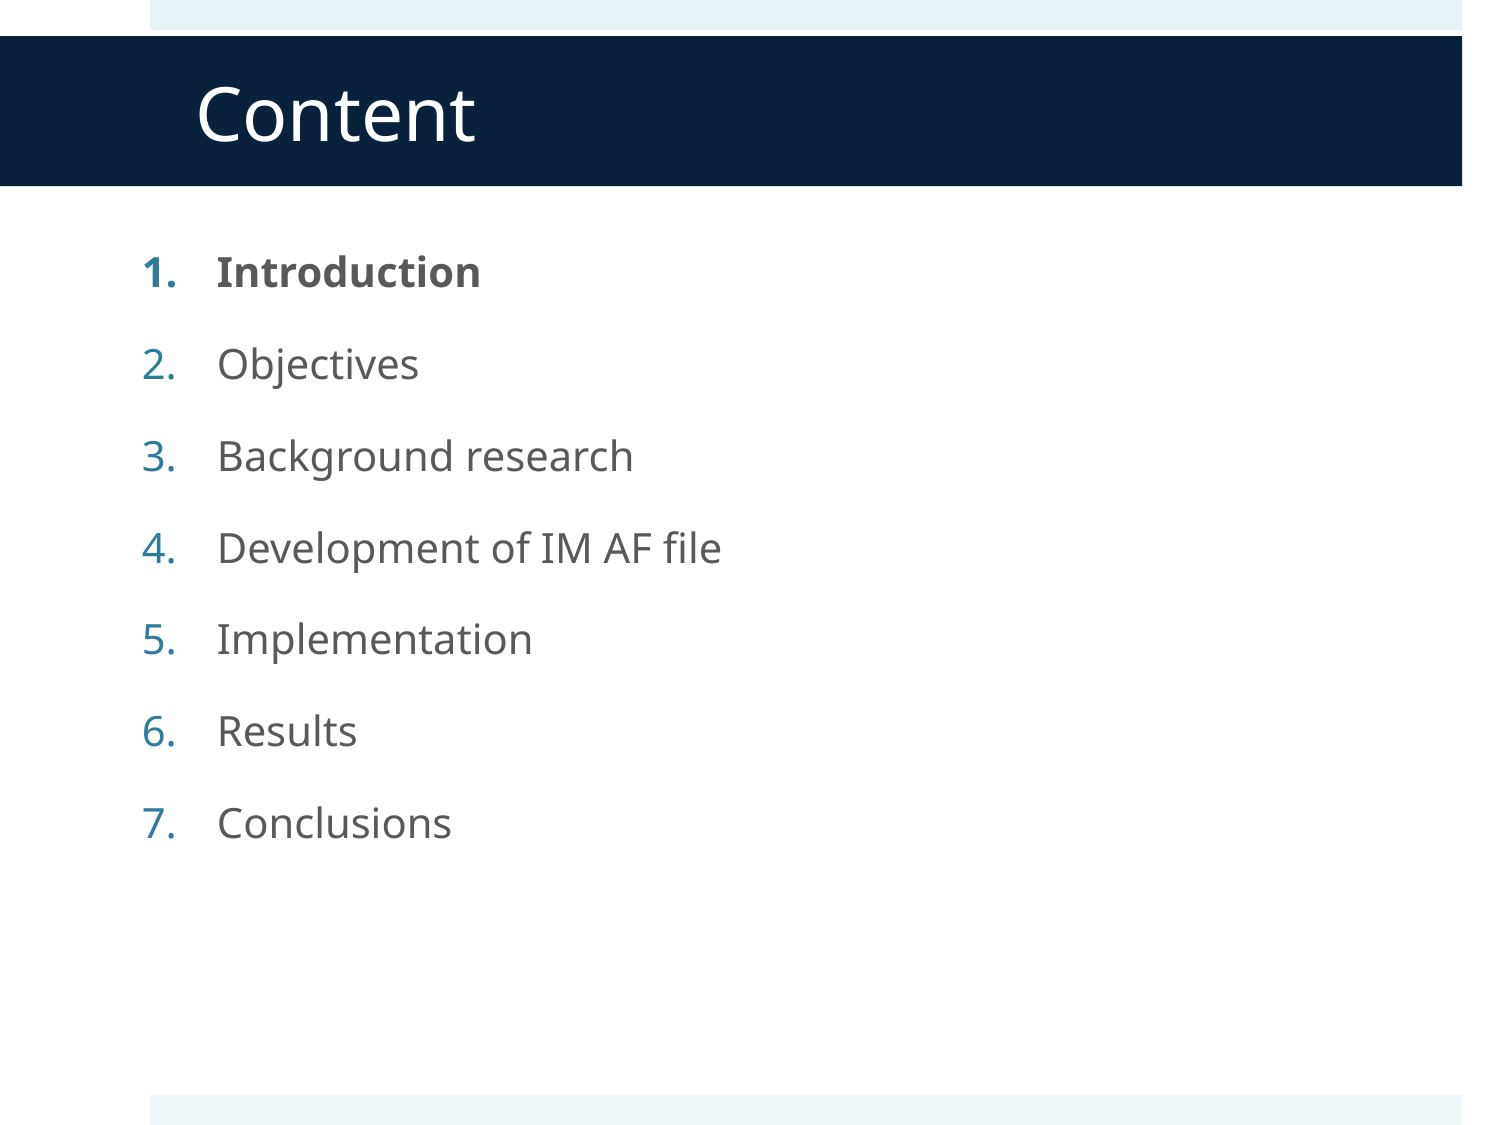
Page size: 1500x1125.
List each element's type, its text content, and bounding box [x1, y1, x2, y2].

list Introduction Objectives Background research Development of IM AF file Implementation Results Conclusions [126, 238, 1407, 972]
title Content [0, 36, 1463, 187]
